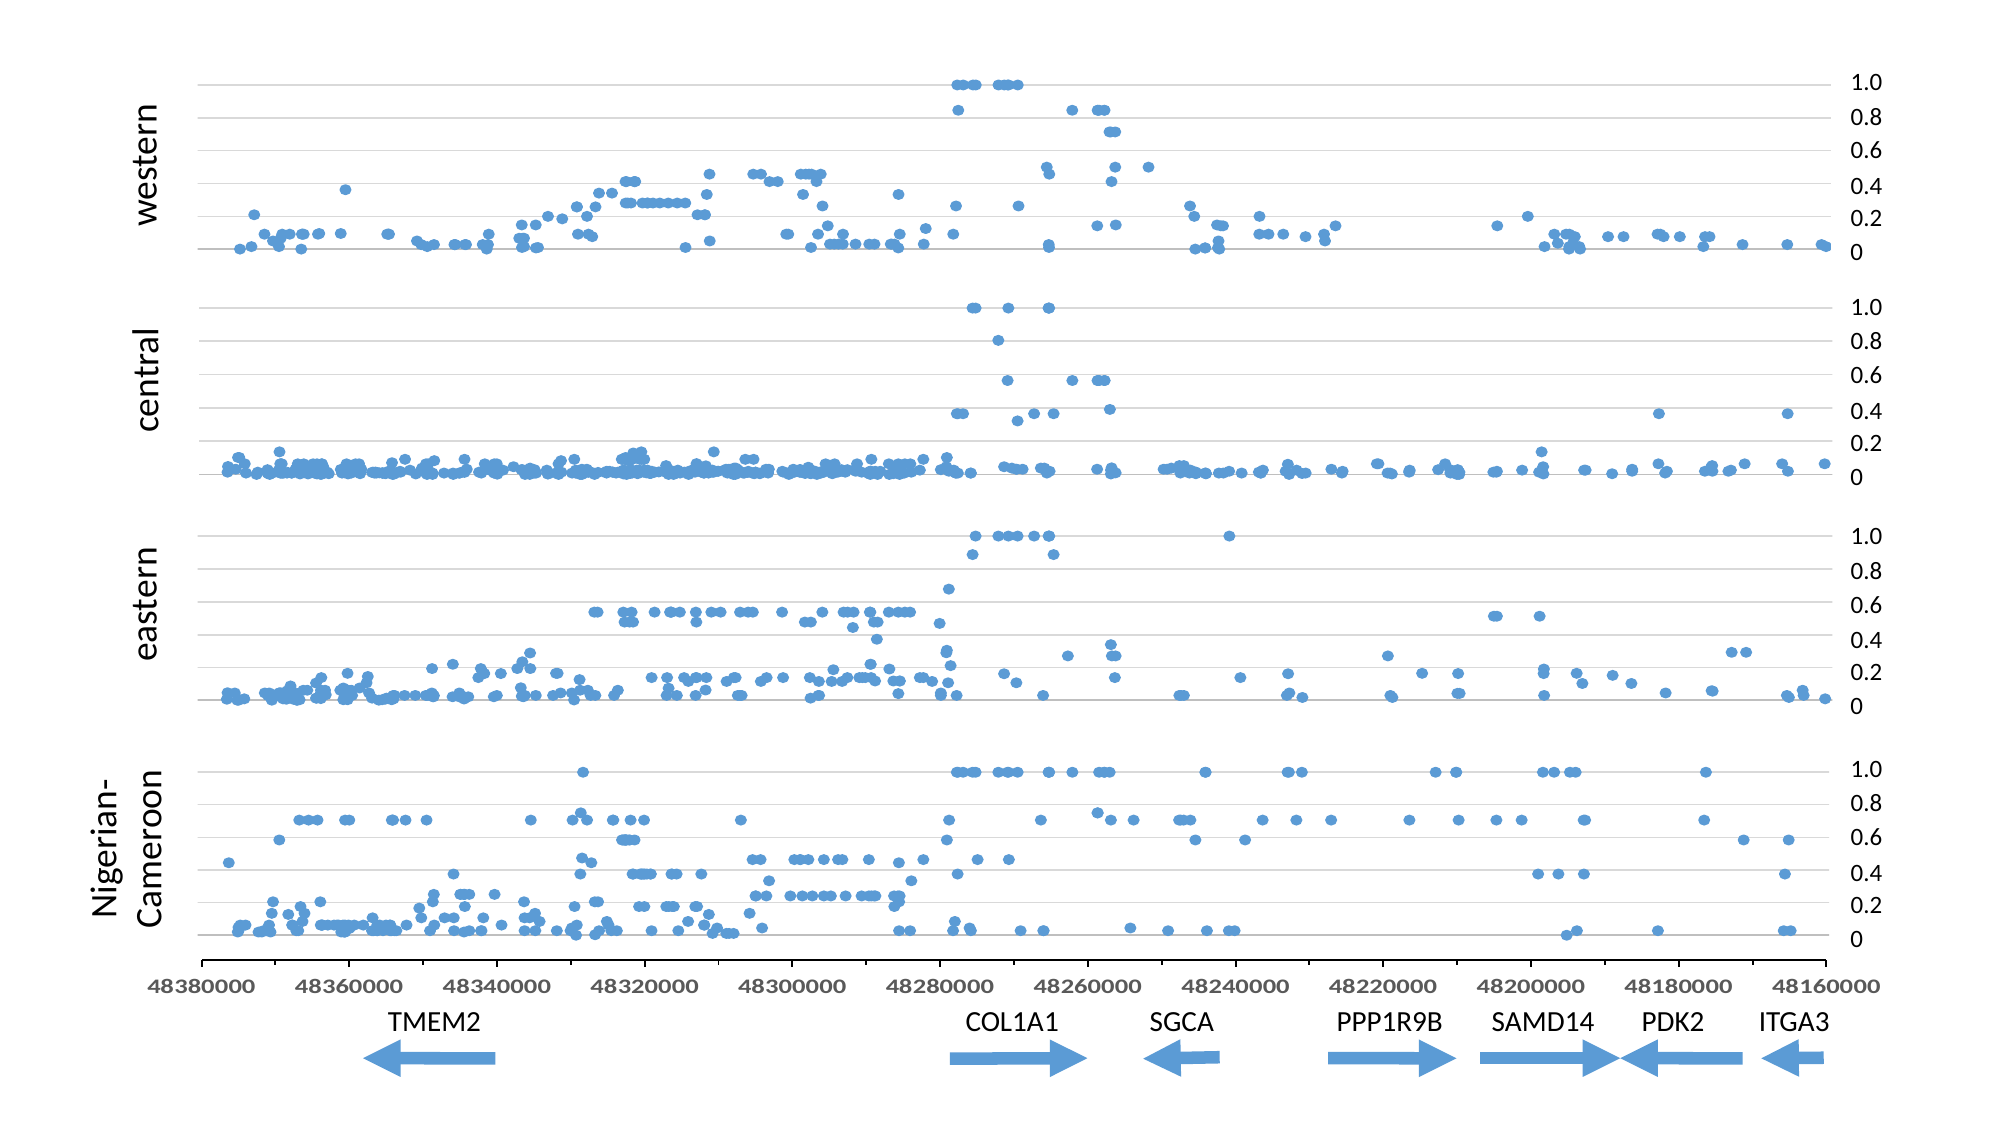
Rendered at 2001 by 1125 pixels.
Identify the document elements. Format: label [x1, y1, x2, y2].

text_box [71, 745, 1898, 958]
text_box [111, 58, 1898, 271]
text_box [113, 282, 1898, 496]
text_box [116, 952, 1911, 1059]
text_box [111, 512, 1898, 726]
